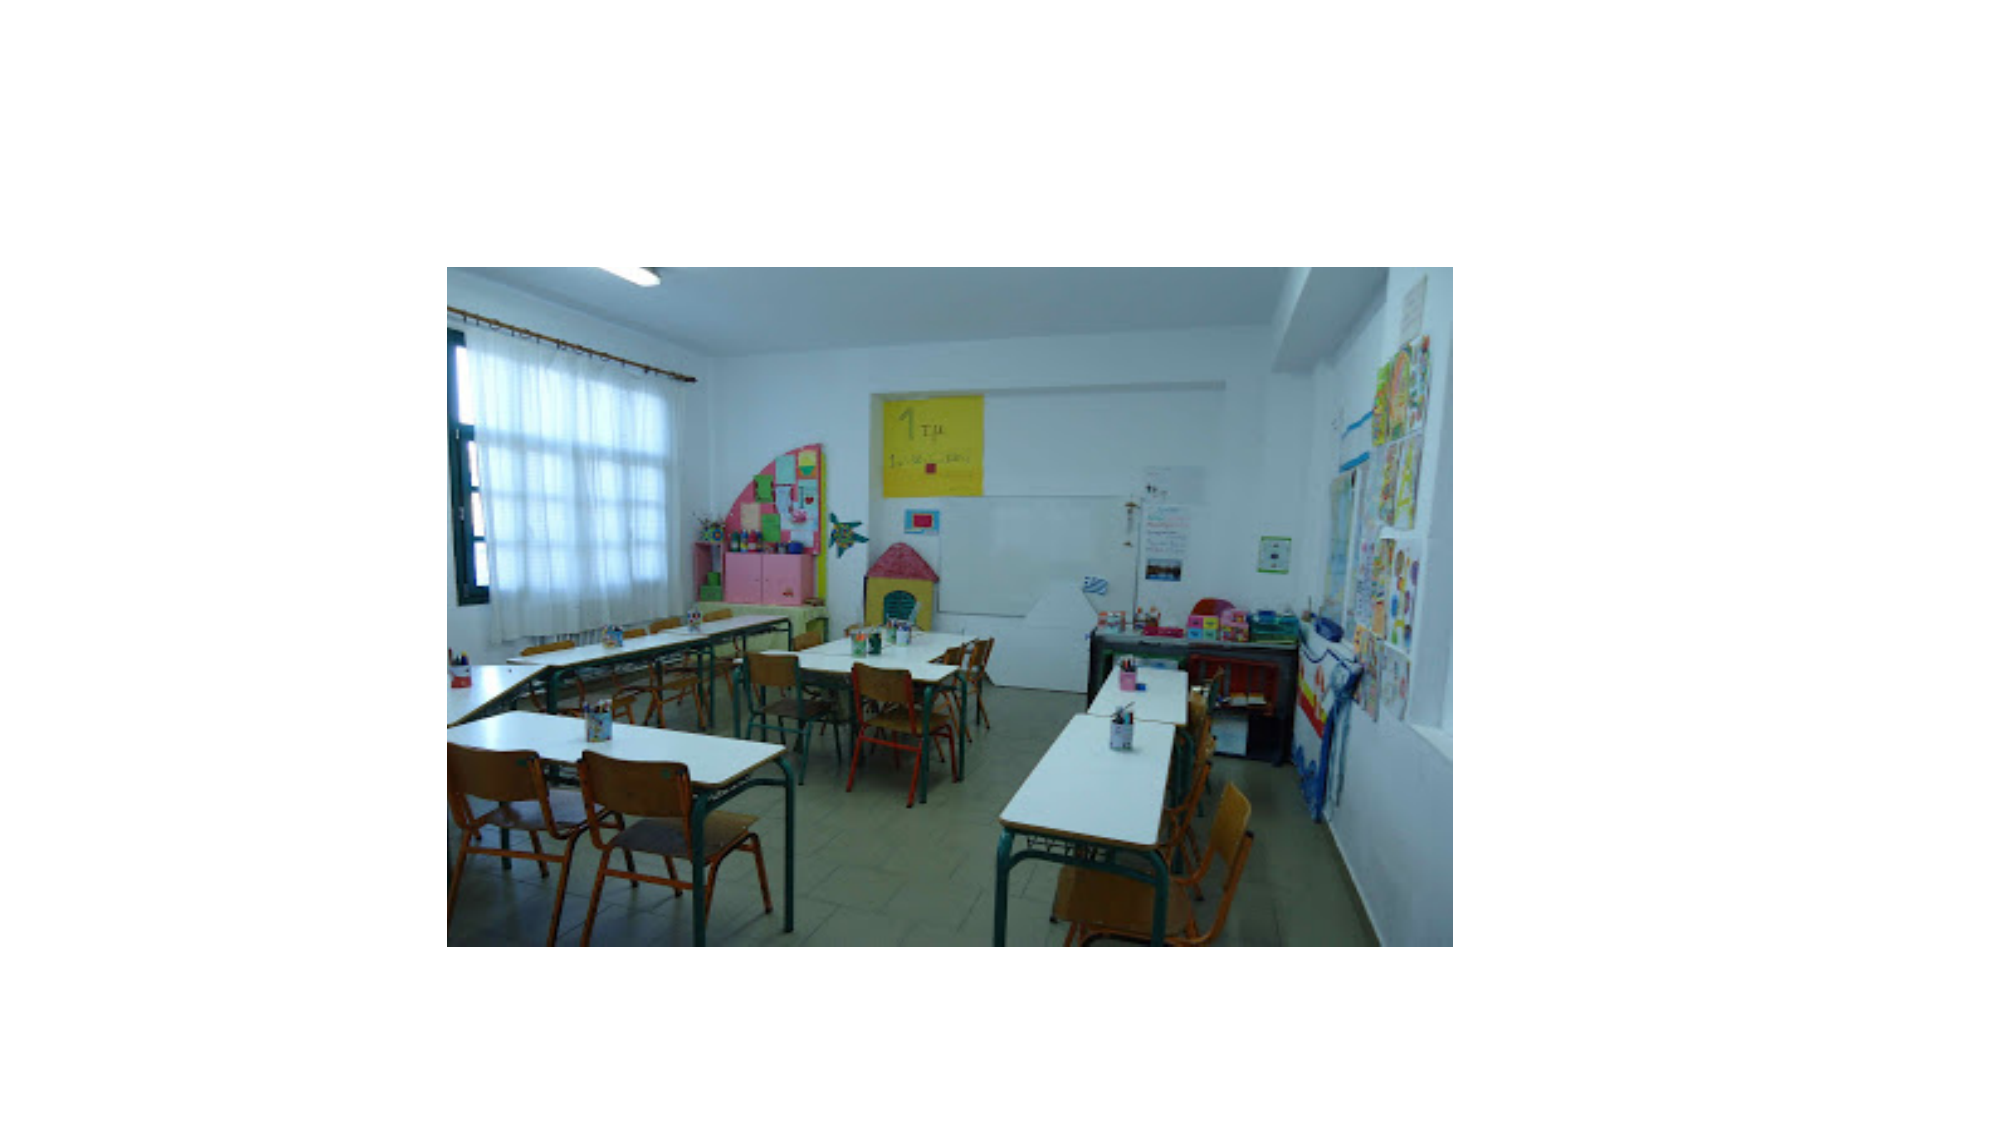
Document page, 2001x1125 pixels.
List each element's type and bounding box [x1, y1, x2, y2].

picture [447, 267, 1453, 947]
